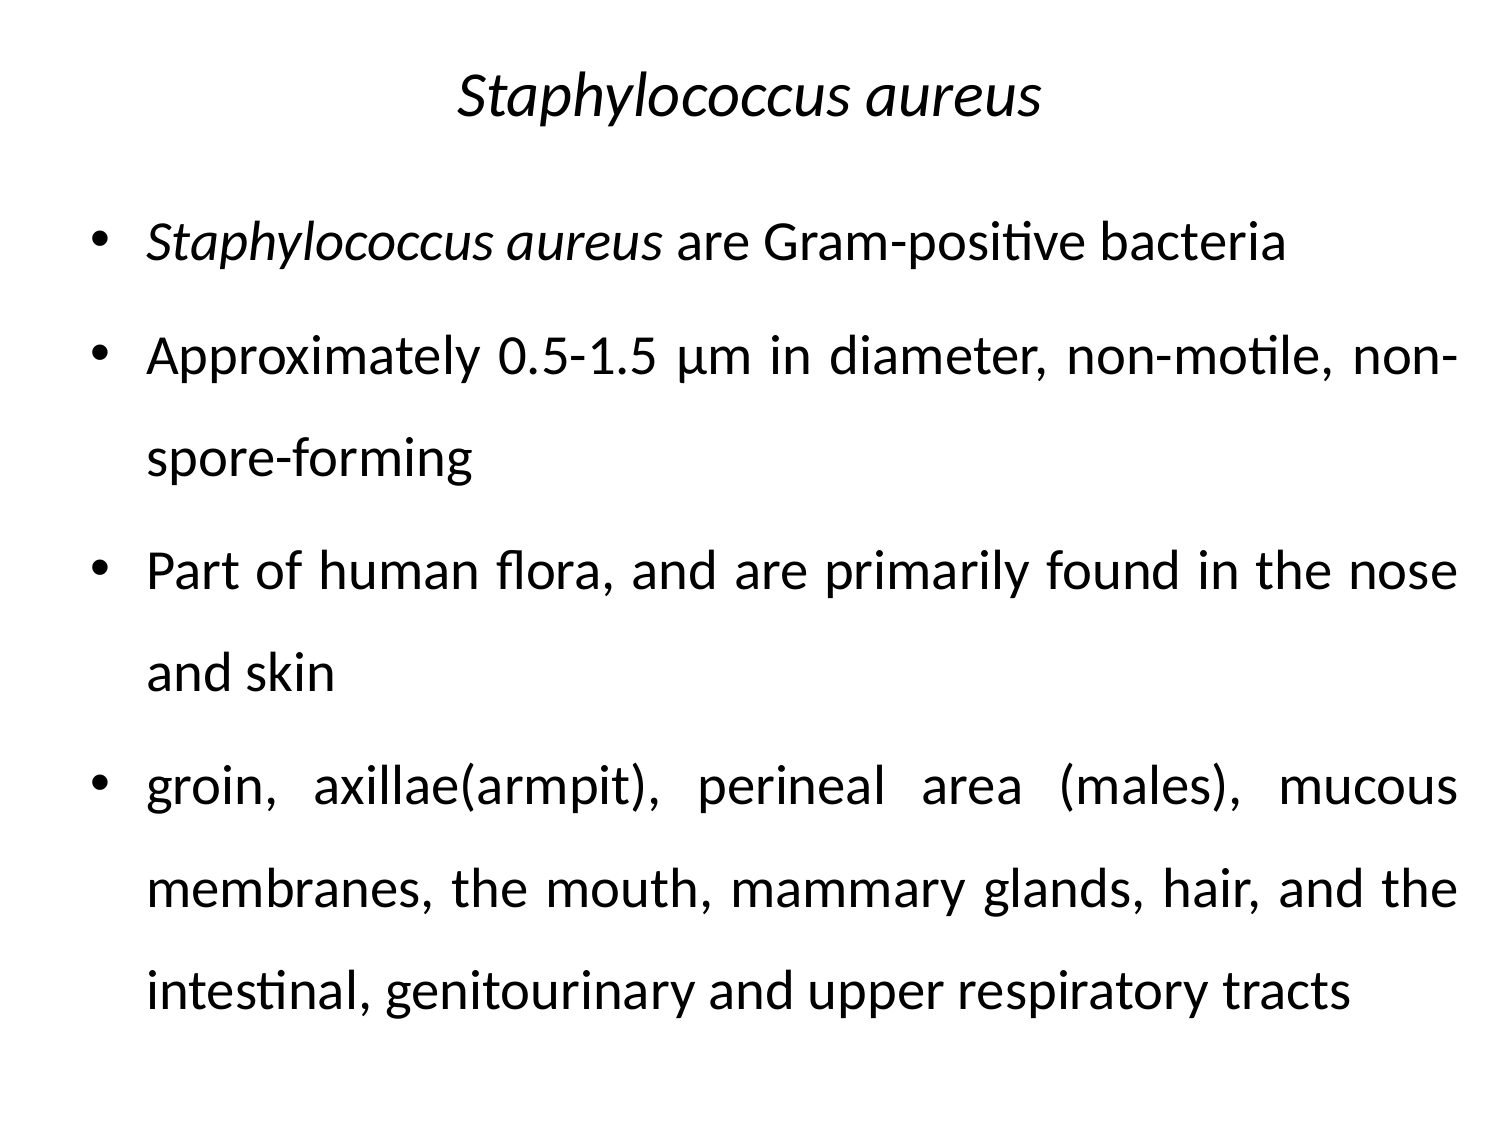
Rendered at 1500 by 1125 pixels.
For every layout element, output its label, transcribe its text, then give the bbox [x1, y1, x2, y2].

list Staphylococcus aureus are Gram-positive bacteria Approximately 0.5-1.5 µm in diameter, non-motile, non-spore-forming Part of human flora, and are primarily found in the nose and skin groin, axillae(armpit), perineal area (males), mucous membranes, the mouth, mammary glands, hair, and the intestinal, genitourinary and upper respiratory tracts [75, 162, 1475, 1088]
title Staphylococcus aureus [75, 45, 1425, 138]
